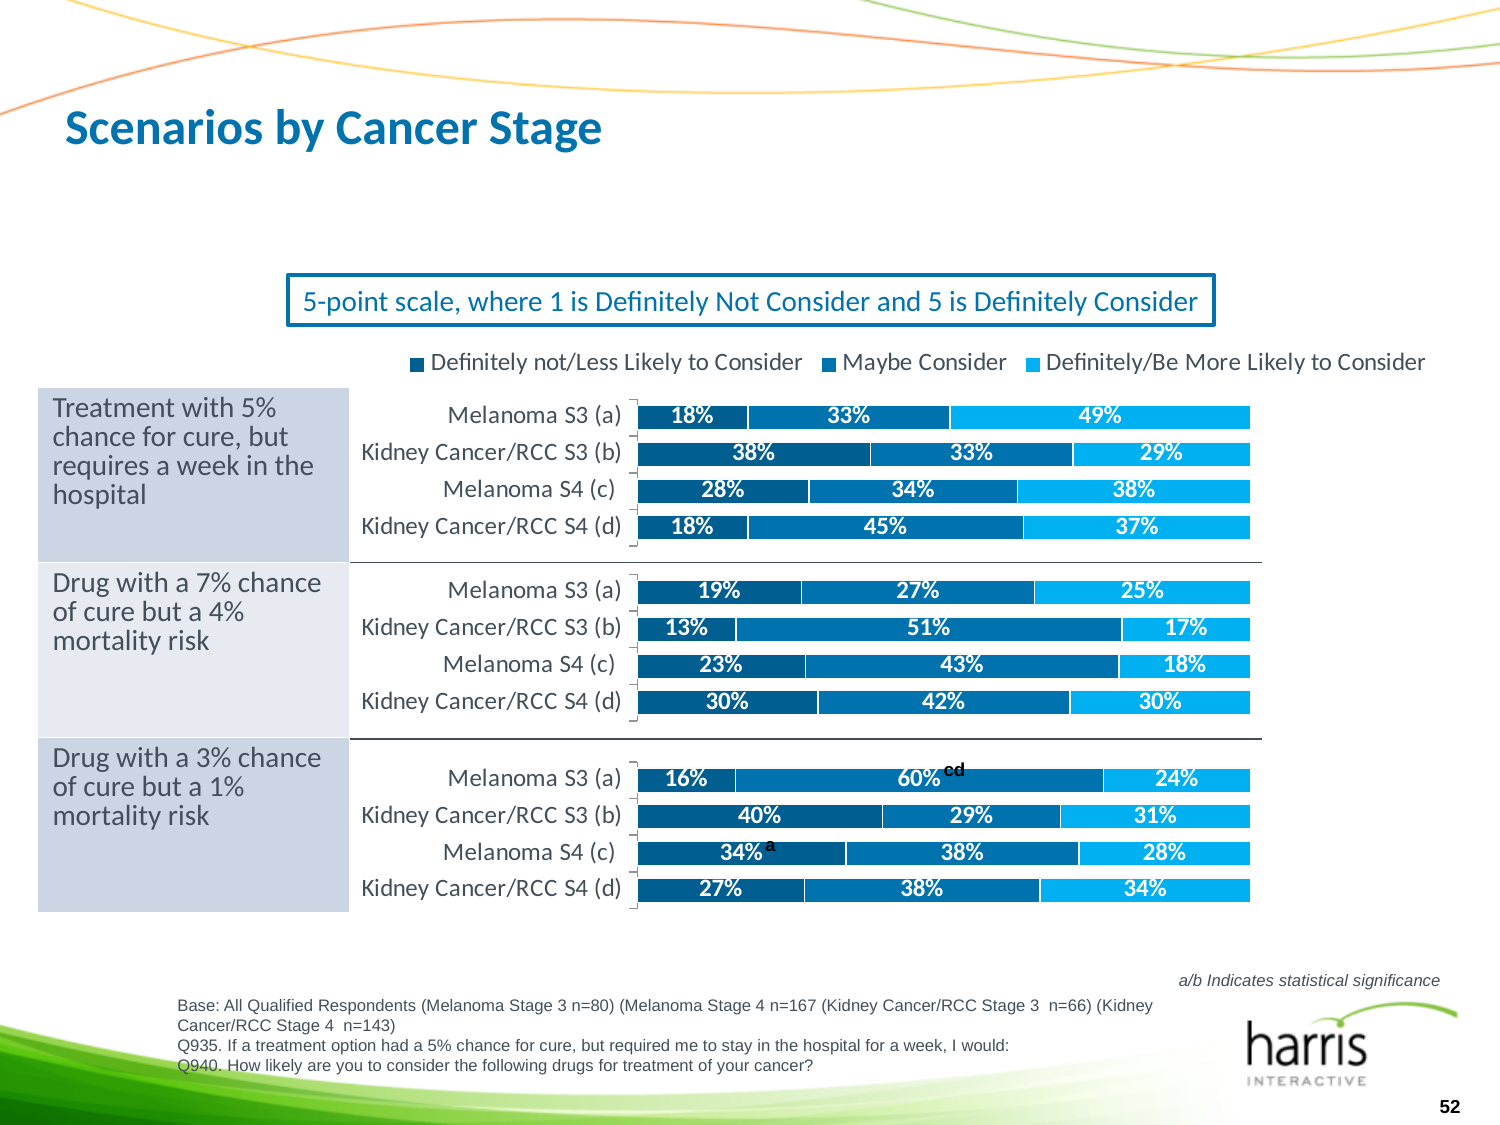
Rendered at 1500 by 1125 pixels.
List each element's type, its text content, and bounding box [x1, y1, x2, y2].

chart [349, 337, 1500, 938]
text_box Base: All Qualified Respondents (Melanoma Stage 3 n=80) (Melanoma Stage 4 n=167 (Kidney Cancer/RCC Stage 3 n=66) (Kidney Cancer/RCC Stage 4 n=143) Q935. If a treatment option had a 5% chance for cure, but required me to stay in the hospital for a week, I would: Q940. How likely are you to consider the following drugs for treatment of your cancer? [162, 987, 1175, 1083]
text_box 5-point scale, where 1 is Definitely Not Consider and 5 is Definitely Consider [286, 273, 1216, 327]
title Scenarios by Cancer Stage [49, 87, 1451, 176]
picture [0, 0, 1500, 1125]
table_cell Drug with a 7% chance of cure but a 4% mortality risk [38, 563, 344, 737]
table_header Treatment with 5% chance for cure, but requires a week in the hospital [38, 388, 344, 562]
text_box 52 [1400, 1087, 1500, 1125]
table_cell Drug with a 3% chance of cure but a 1% mortality risk [38, 738, 344, 912]
text_box a/b Indicates statistical significance [1164, 962, 1456, 998]
